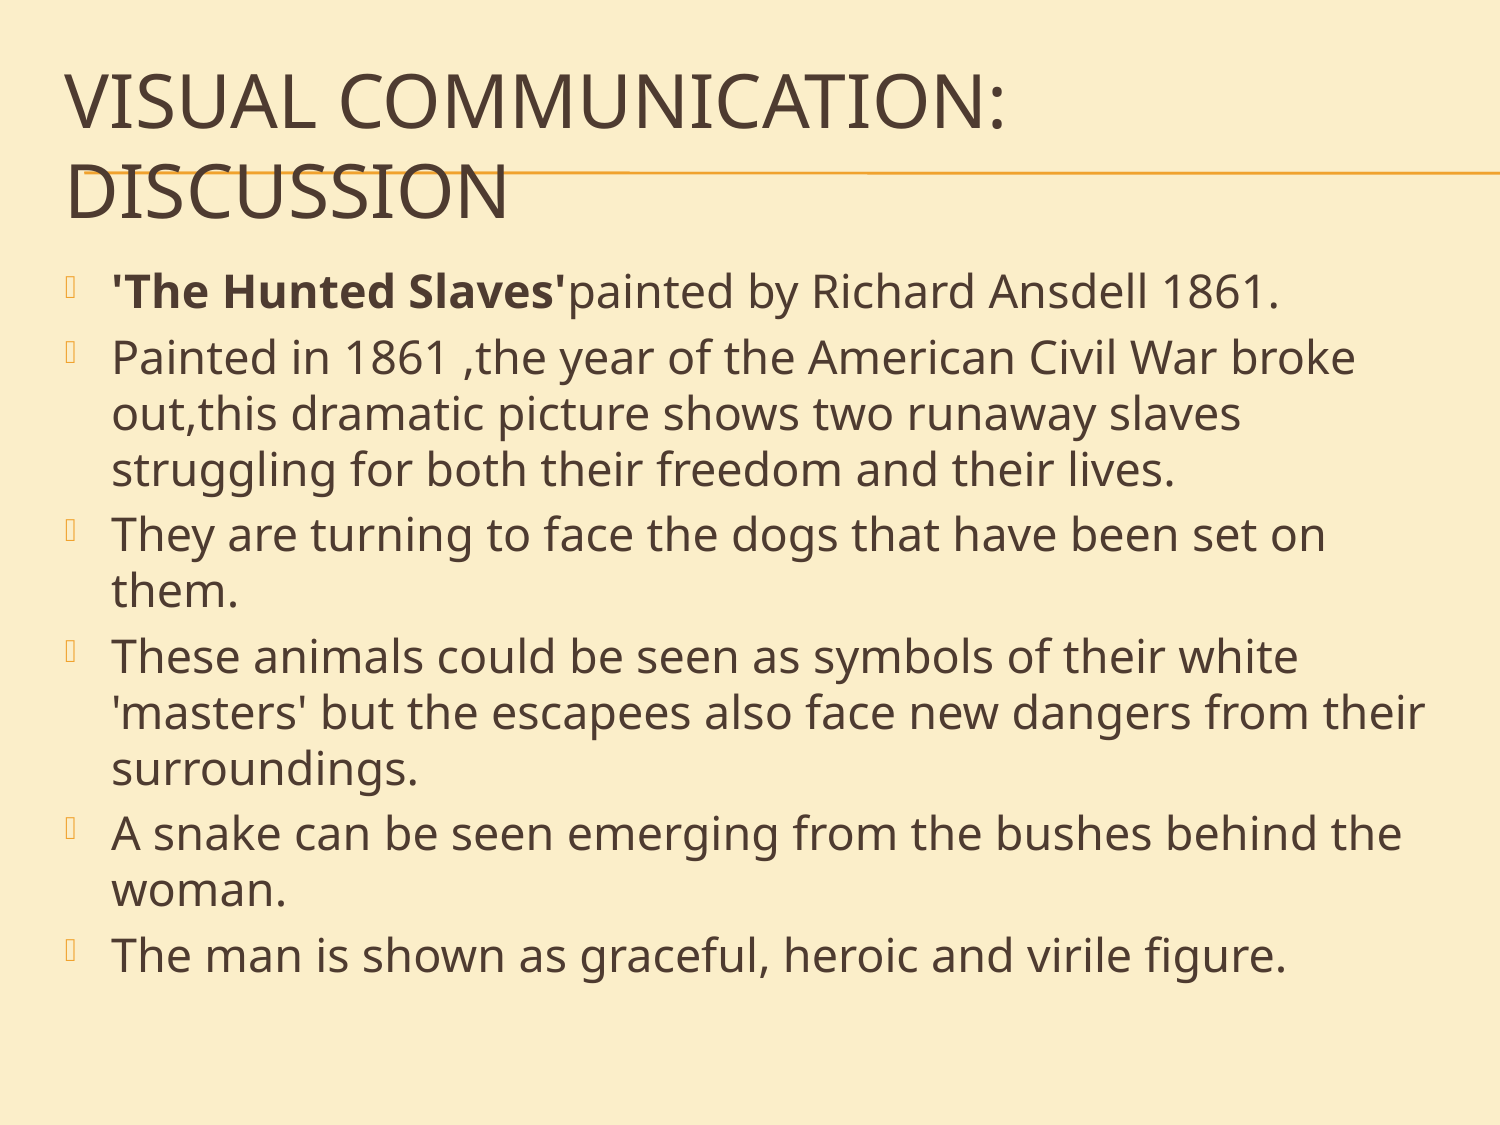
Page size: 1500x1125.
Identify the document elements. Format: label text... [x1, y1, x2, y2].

title Visual Communication: Discussion [50, 75, 1475, 213]
list 'The Hunted Slaves'painted by Richard Ansdell 1861. Painted in 1861 ,the year of the American Civil War broke out,this dramatic picture shows two runaway slaves struggling for both their freedom and their lives. They are turning to face the dogs that have been set on them. These animals could be seen as symbols of their white 'masters' but the escapees also face new dangers from their surroundings. A snake can be seen emerging from the bushes behind the woman. The man is shown as graceful, heroic and virile figure. [50, 254, 1475, 998]
